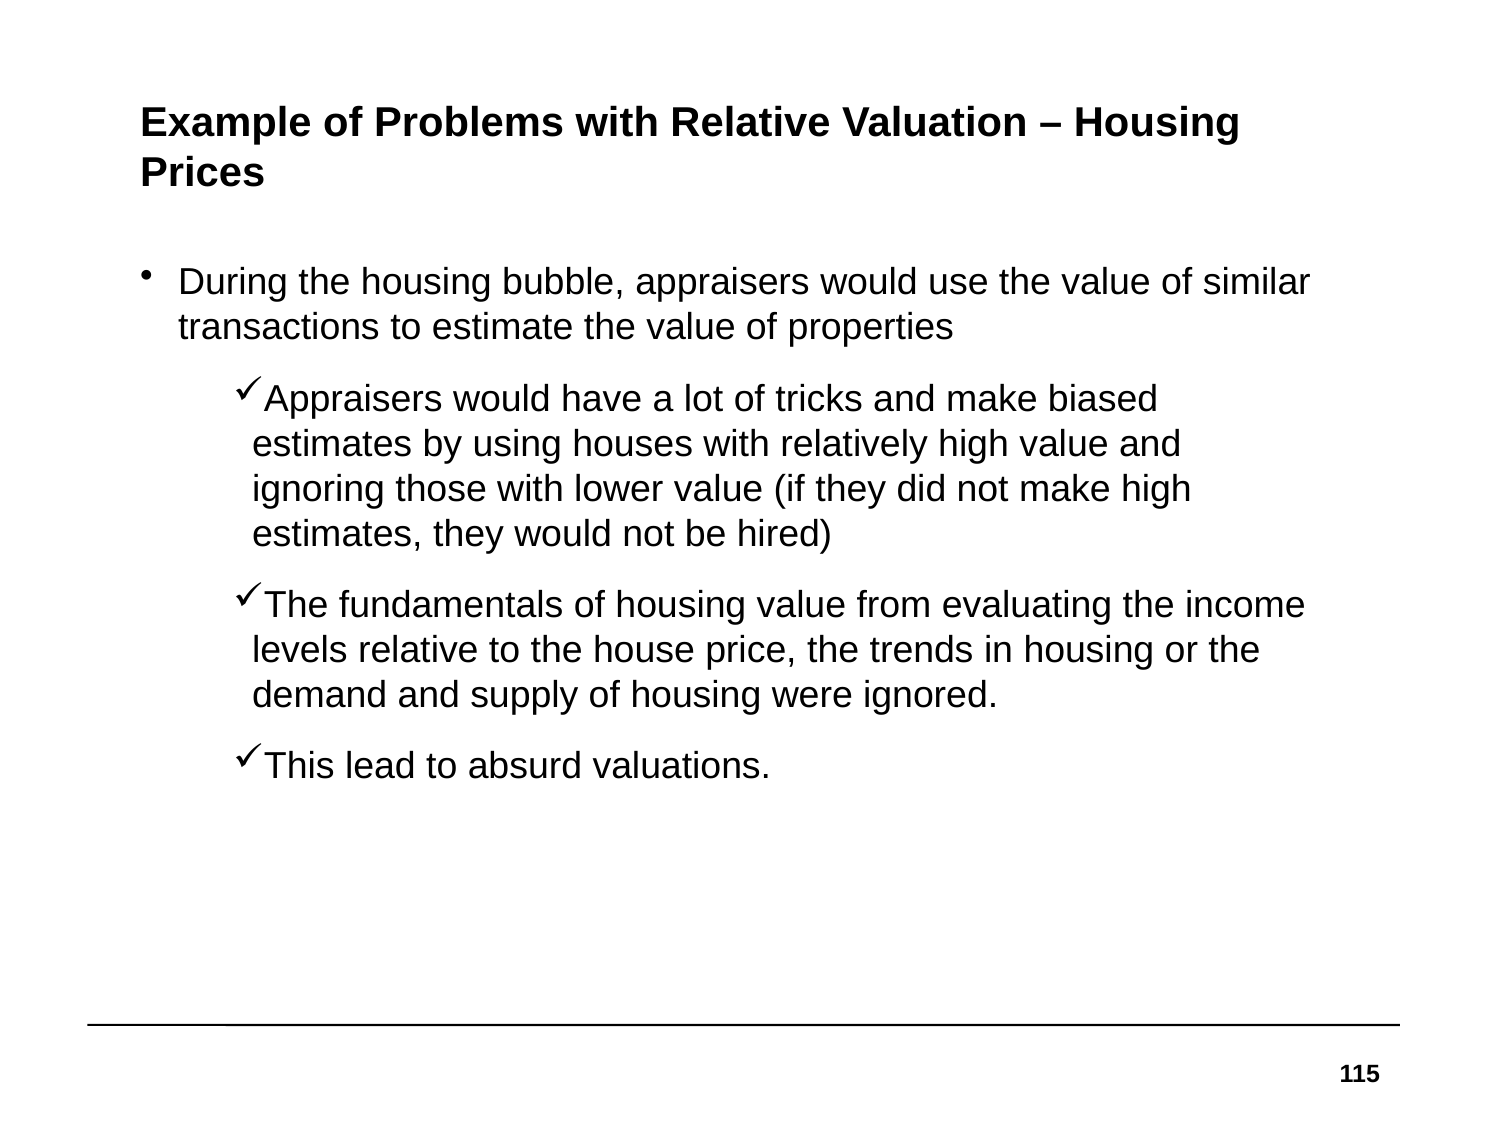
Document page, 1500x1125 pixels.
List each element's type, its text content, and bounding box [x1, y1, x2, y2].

title Example of Problems with Relative Valuation – Housing Prices [125, 87, 1375, 225]
list During the housing bubble, appraisers would use the value of similar transactions to estimate the value of properties Appraisers would have a lot of tricks and make biased estimates by using houses with relatively high value and ignoring those with lower value (if they did not make high estimates, they would not be hired) The fundamentals of housing value from evaluating the income levels relative to the house price, the trends in housing or the demand and supply of housing were ignored. This lead to absurd valuations. [125, 249, 1338, 1000]
